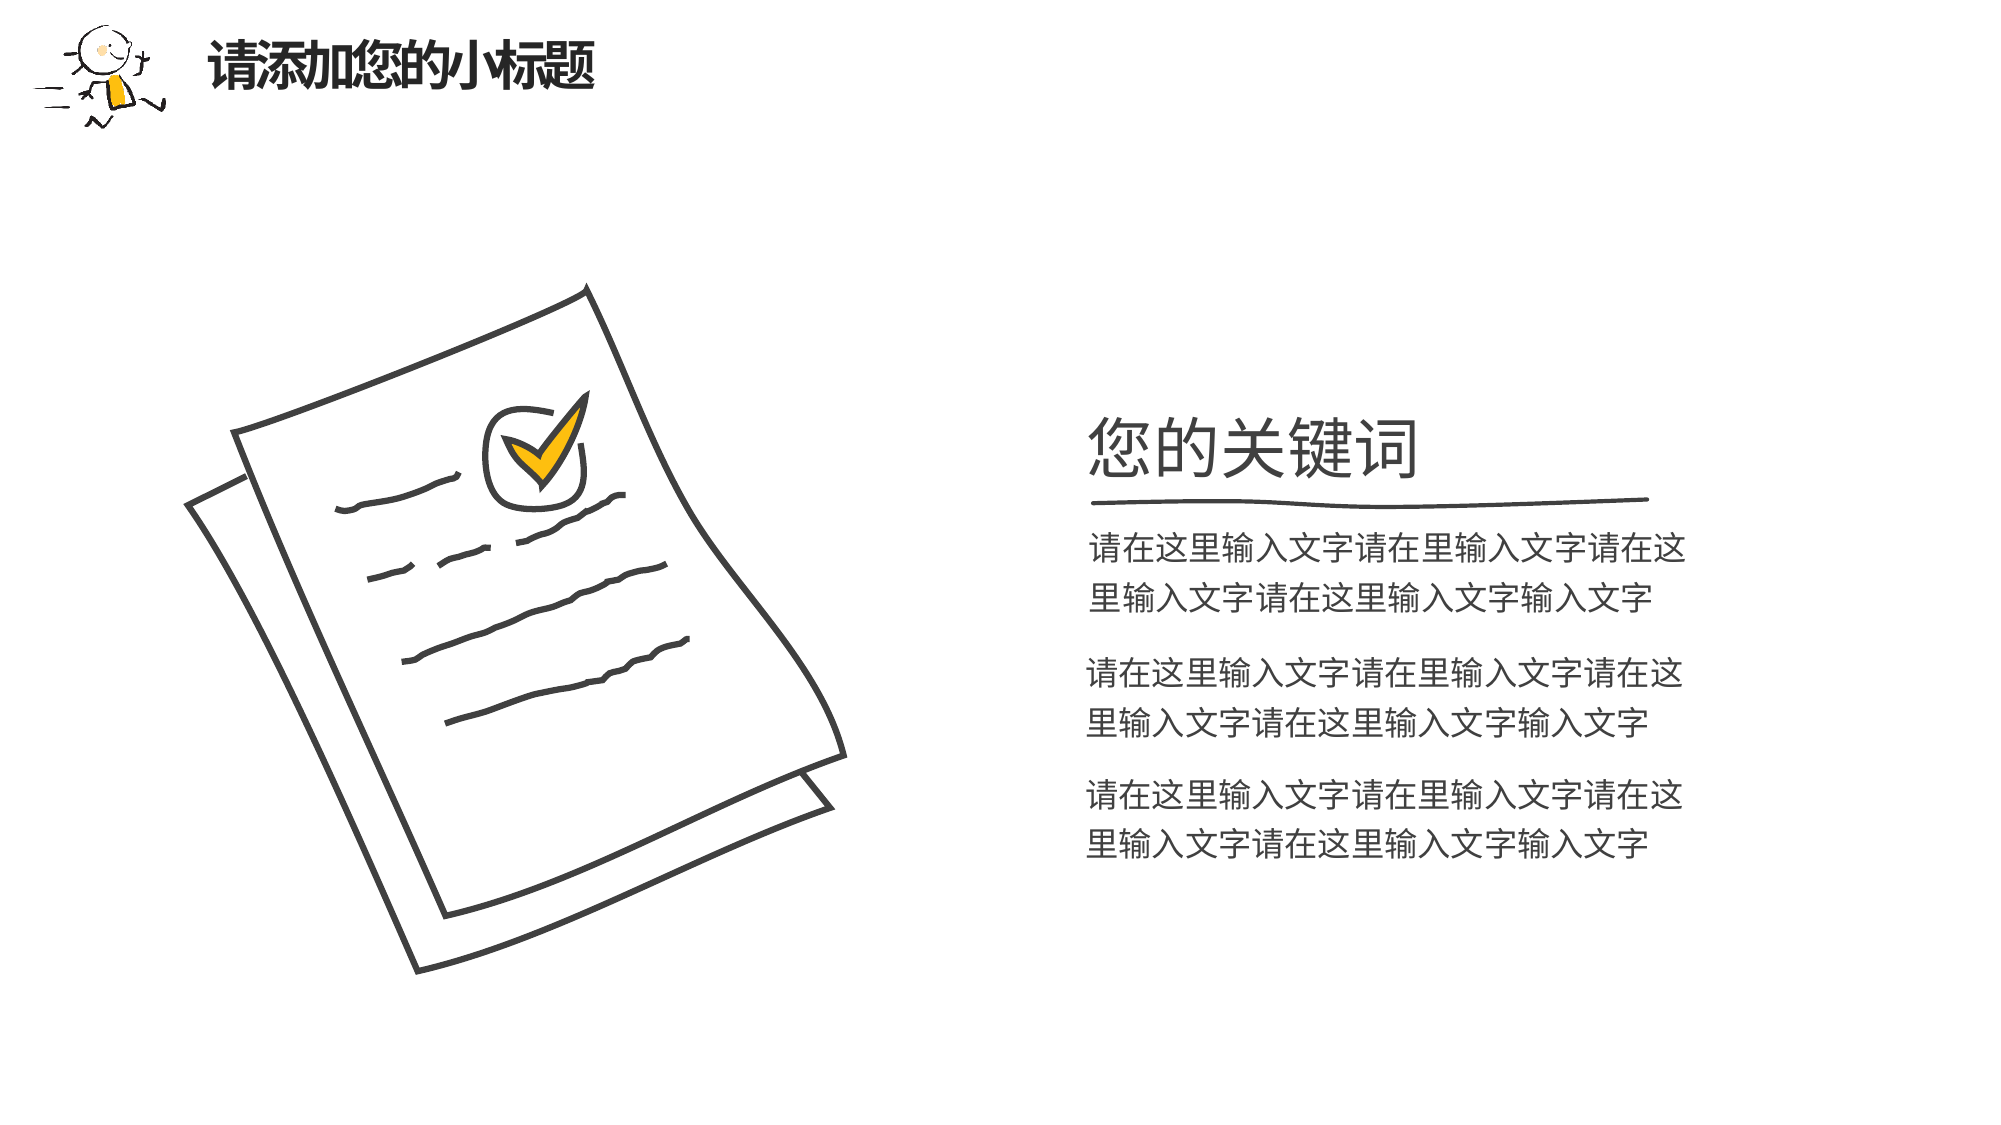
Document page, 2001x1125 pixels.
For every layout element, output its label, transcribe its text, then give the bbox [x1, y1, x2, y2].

text_box 您的关键词 [1072, 399, 1436, 494]
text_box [219, 311, 812, 945]
text_box 请在这里输入文字请在里输入文字请在这里输入文字请在这里输入文字输入文字 [1074, 509, 1714, 625]
text_box 请在这里输入文字请在里输入文字请在这里输入文字请在这里输入文字输入文字 [1070, 634, 1710, 750]
text_box [1092, 498, 1649, 508]
text_box 请在这里输入文字请在里输入文字请在这里输入文字请在这里输入文字输入文字 [1070, 756, 1710, 871]
picture [19, 17, 176, 140]
text_box 请添加您的小标题 [191, 23, 612, 104]
